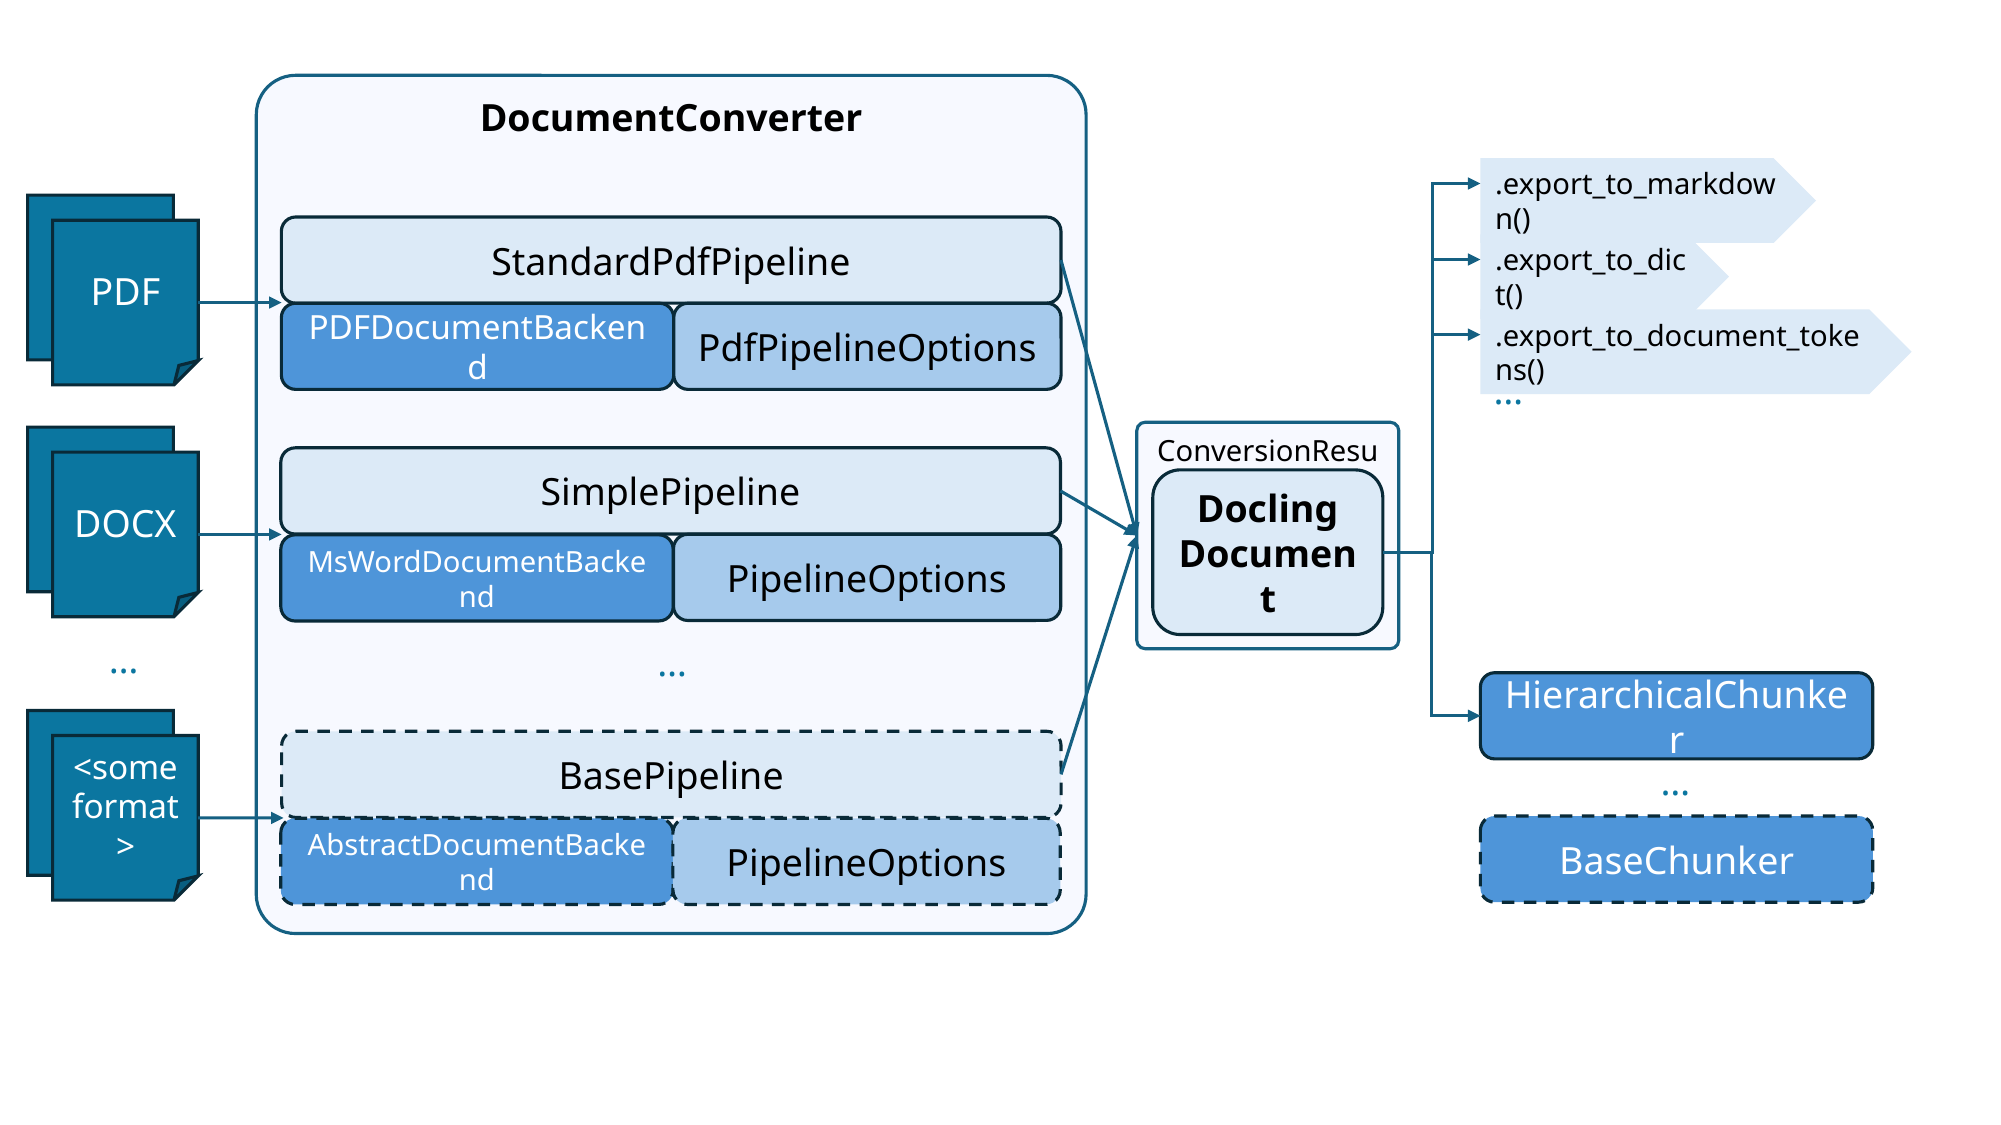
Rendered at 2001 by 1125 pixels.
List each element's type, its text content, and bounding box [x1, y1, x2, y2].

text_box .export_to_dict() [1481, 234, 1729, 309]
text_box DocumentConverter [254, 536, 1060, 816]
text_box DocumentConverter [254, 775, 1088, 936]
text_box DocumentConverter [254, 73, 1088, 301]
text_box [1382, 182, 1481, 259]
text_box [280, 216, 1062, 390]
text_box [1060, 536, 1138, 775]
text_box … [94, 628, 157, 689]
text_box … [642, 631, 706, 692]
text_box .export_to_markdown() [1480, 158, 1817, 243]
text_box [27, 426, 199, 618]
text_box .export_to_document_tokens() [1481, 309, 1912, 395]
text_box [280, 730, 1062, 906]
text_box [27, 710, 199, 901]
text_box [1382, 551, 1481, 717]
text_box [280, 447, 1060, 622]
text_box … [1645, 750, 1708, 811]
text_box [1060, 259, 1138, 536]
text_box HierarchicalChunker [1478, 671, 1875, 761]
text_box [27, 194, 199, 386]
text_box BaseChunker [1478, 814, 1875, 904]
text_box … [1481, 395, 1542, 420]
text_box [1382, 334, 1481, 551]
text_box DocumentConverter [254, 304, 1060, 533]
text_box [1138, 421, 1382, 650]
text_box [1382, 259, 1481, 334]
